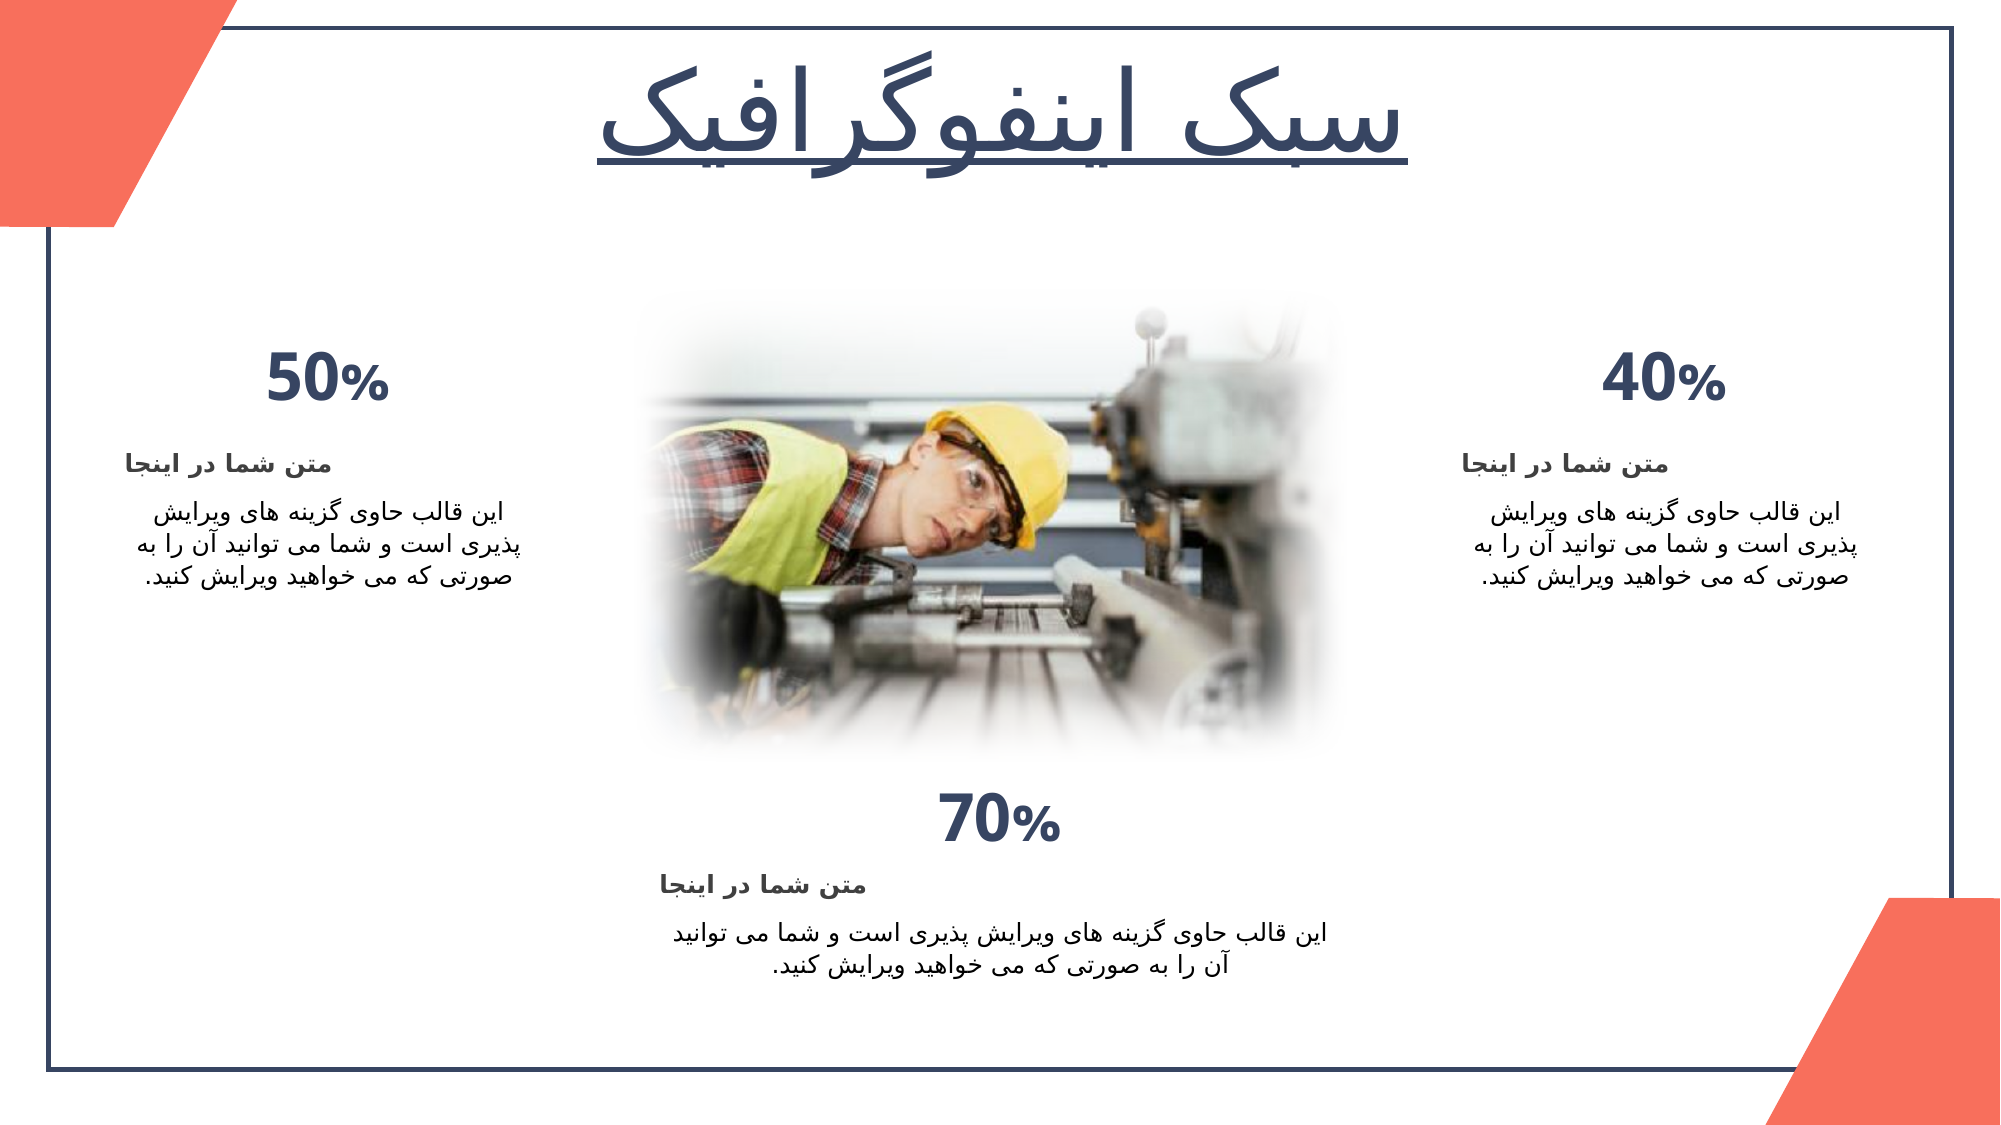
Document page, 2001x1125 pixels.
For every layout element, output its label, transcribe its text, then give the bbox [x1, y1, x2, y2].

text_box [644, 861, 1356, 987]
picture [631, 286, 1348, 764]
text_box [1446, 440, 1884, 599]
list سبک اینفوگرافیک [143, 55, 1952, 175]
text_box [109, 440, 548, 599]
text_box [1765, 897, 2000, 1125]
text_box [0, 0, 238, 228]
text_box [47, 175, 1952, 1070]
text_box [208, 27, 1952, 55]
text_box 50% [239, 326, 417, 422]
text_box 70% [916, 767, 1084, 861]
text_box 40% [1581, 326, 1749, 422]
